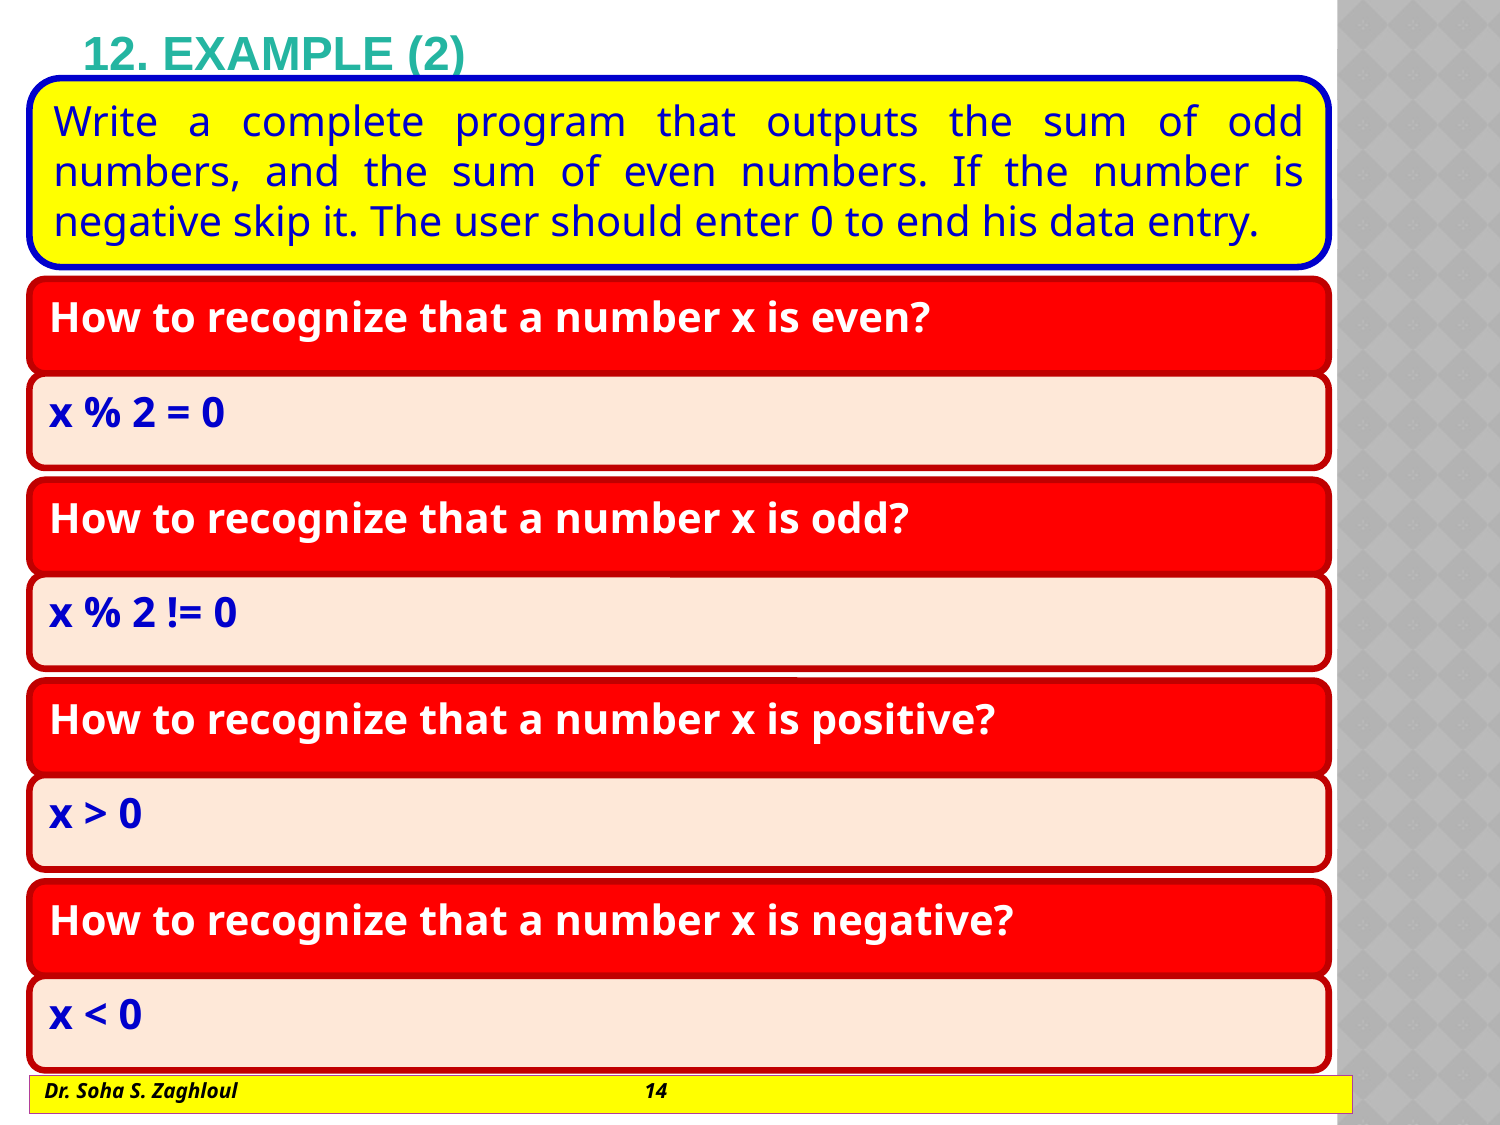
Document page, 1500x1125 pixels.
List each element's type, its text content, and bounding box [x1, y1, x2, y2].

text_box x % 2 != 0 [26, 570, 1333, 673]
text_box x % 2 = 0 [26, 370, 1333, 472]
text_box How to recognize that a number x is even? [26, 275, 1333, 373]
title 12. example (2) [75, 7, 1263, 74]
text_box Dr. Soha S. Zaghloul 14 [29, 1075, 1353, 1114]
text_box x > 0 [26, 771, 1333, 873]
text_box How to recognize that a number x is odd? [26, 476, 1333, 574]
text_box Write a complete program that outputs the sum of odd numbers, and the sum of even numbers. If the number is negative skip it. The user should enter 0 to end his data entry. [26, 74, 1333, 271]
text_box x < 0 [26, 972, 1333, 1074]
text_box How to recognize that a number x is positive? [26, 677, 1333, 775]
text_box How to recognize that a number x is negative? [26, 878, 1333, 976]
